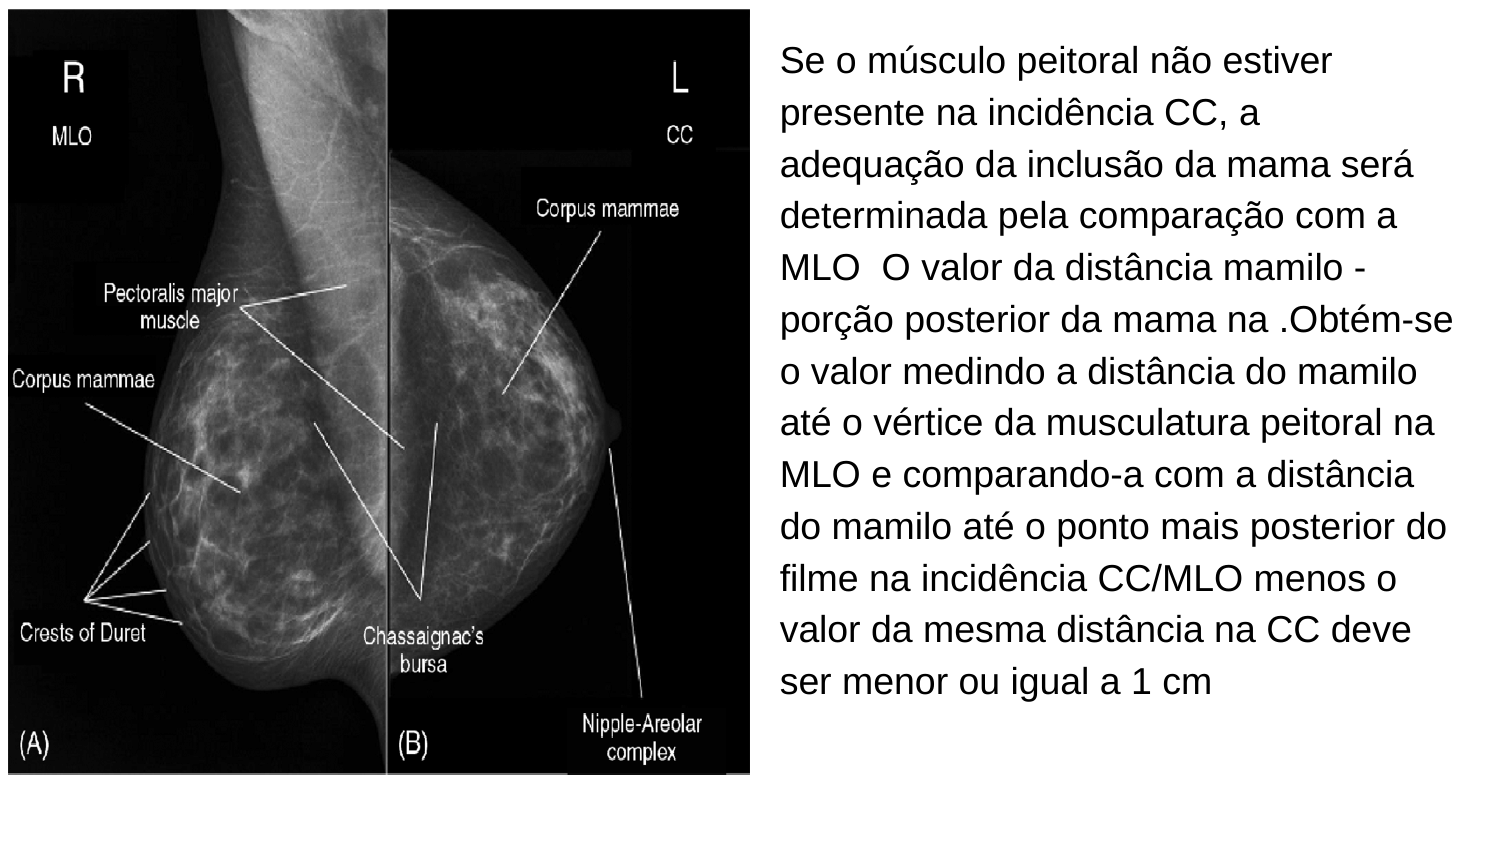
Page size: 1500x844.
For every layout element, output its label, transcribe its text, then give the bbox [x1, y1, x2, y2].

list Se o músculo peitoral não estiver presente na incidência CC, a adequação da inclusão da mama será determinada pela comparação com a MLO O valor da distância mamilo - porção posterior da mama na .Obtém-se o valor medindo a distância do mamilo até o vértice da musculatura peitoral na MLO e comparando-a com a distância do mamilo até o ponto mais posterior do filme na incidência CC/MLO menos o valor da mesma distância na CC deve ser menor ou igual a 1 cm [764, 14, 1470, 770]
picture [8, 9, 751, 776]
